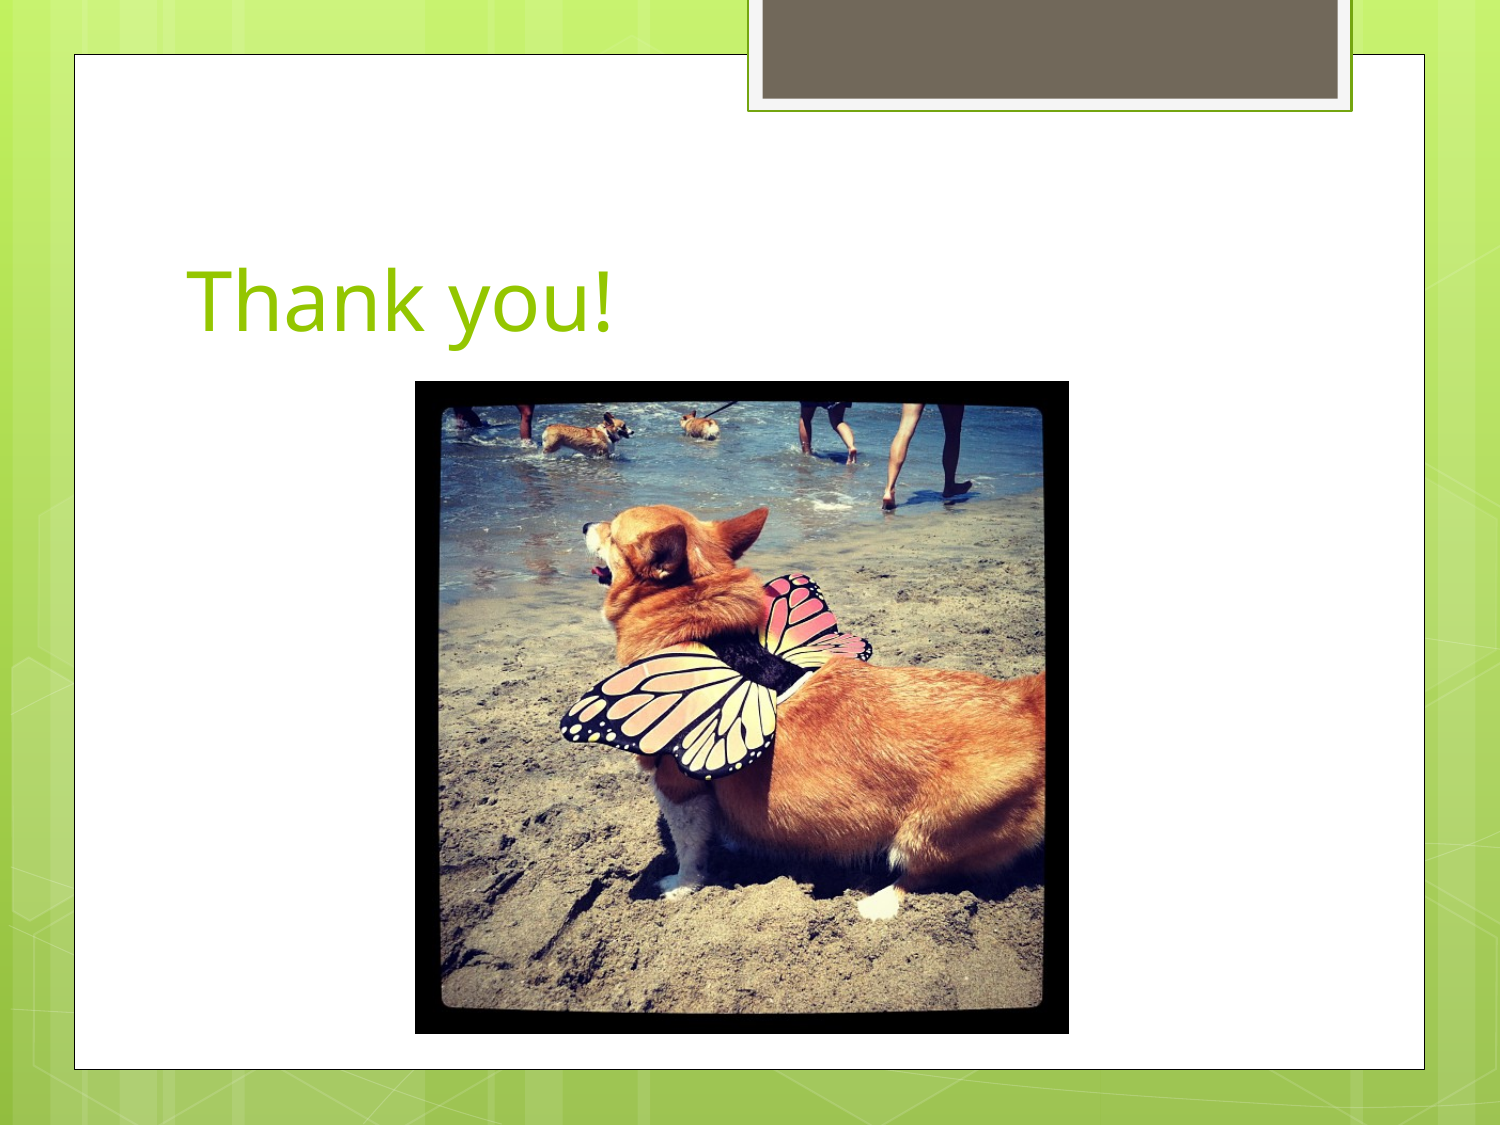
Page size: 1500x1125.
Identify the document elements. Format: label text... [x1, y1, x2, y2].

picture [415, 380, 1069, 1035]
title Thank you! [171, 168, 1324, 357]
